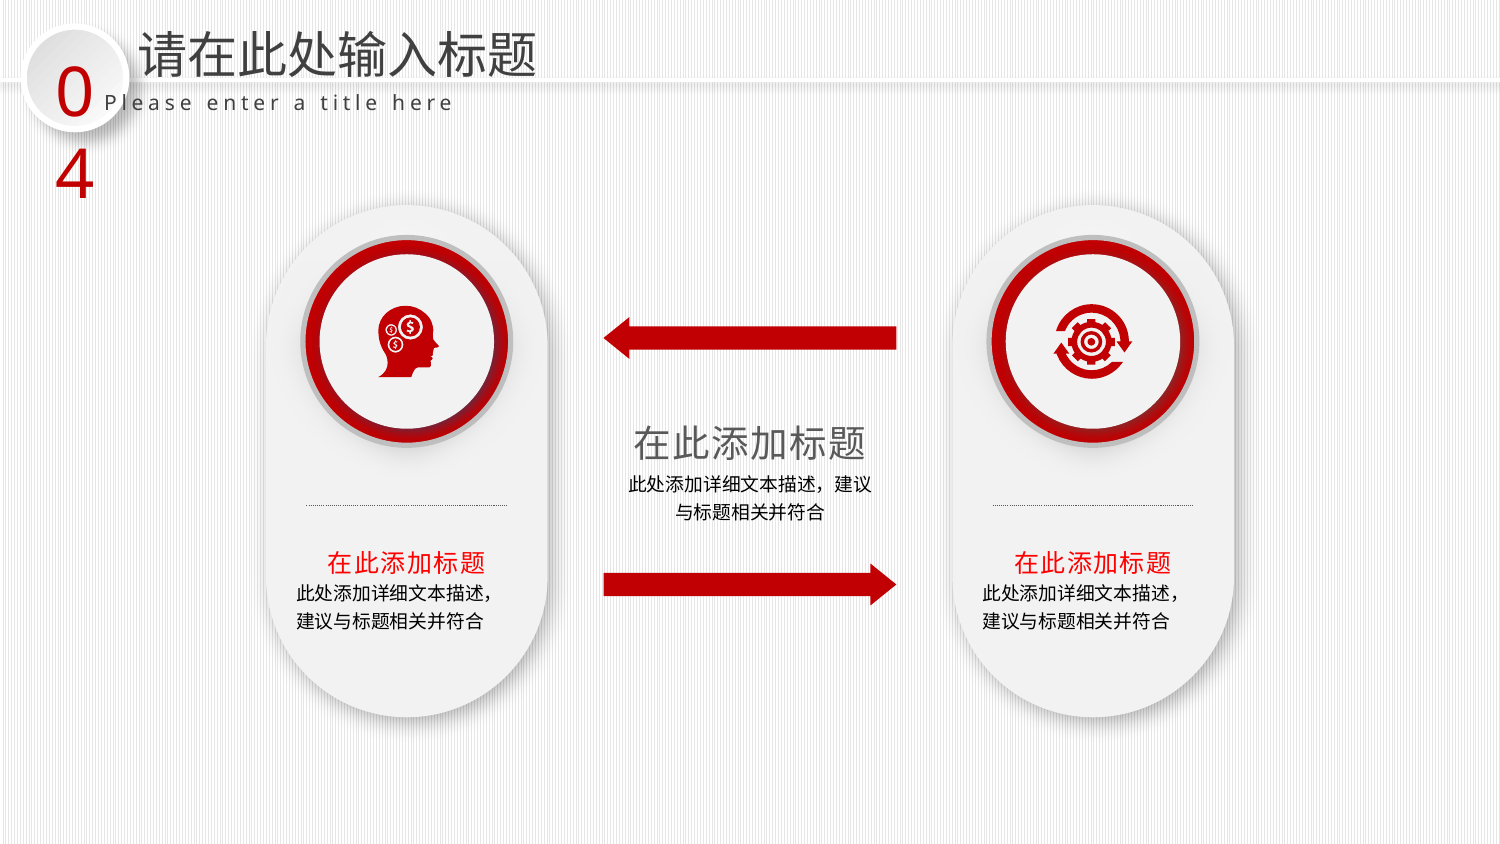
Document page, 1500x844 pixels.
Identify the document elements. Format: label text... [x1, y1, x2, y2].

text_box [262, 539, 552, 638]
text_box [264, 485, 549, 539]
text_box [378, 305, 442, 378]
text_box Please enter a title here [127, 81, 468, 122]
text_box 请在此处输入标题 [97, 16, 578, 79]
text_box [610, 412, 890, 529]
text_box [23, 26, 127, 139]
text_box [278, 638, 535, 719]
text_box [602, 561, 898, 608]
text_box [948, 539, 1238, 638]
text_box [601, 314, 898, 362]
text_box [949, 198, 1237, 485]
text_box [965, 638, 1221, 719]
text_box [951, 485, 1236, 539]
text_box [1053, 304, 1133, 379]
text_box 请在此处输入标题 [127, 80, 578, 91]
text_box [263, 198, 551, 485]
